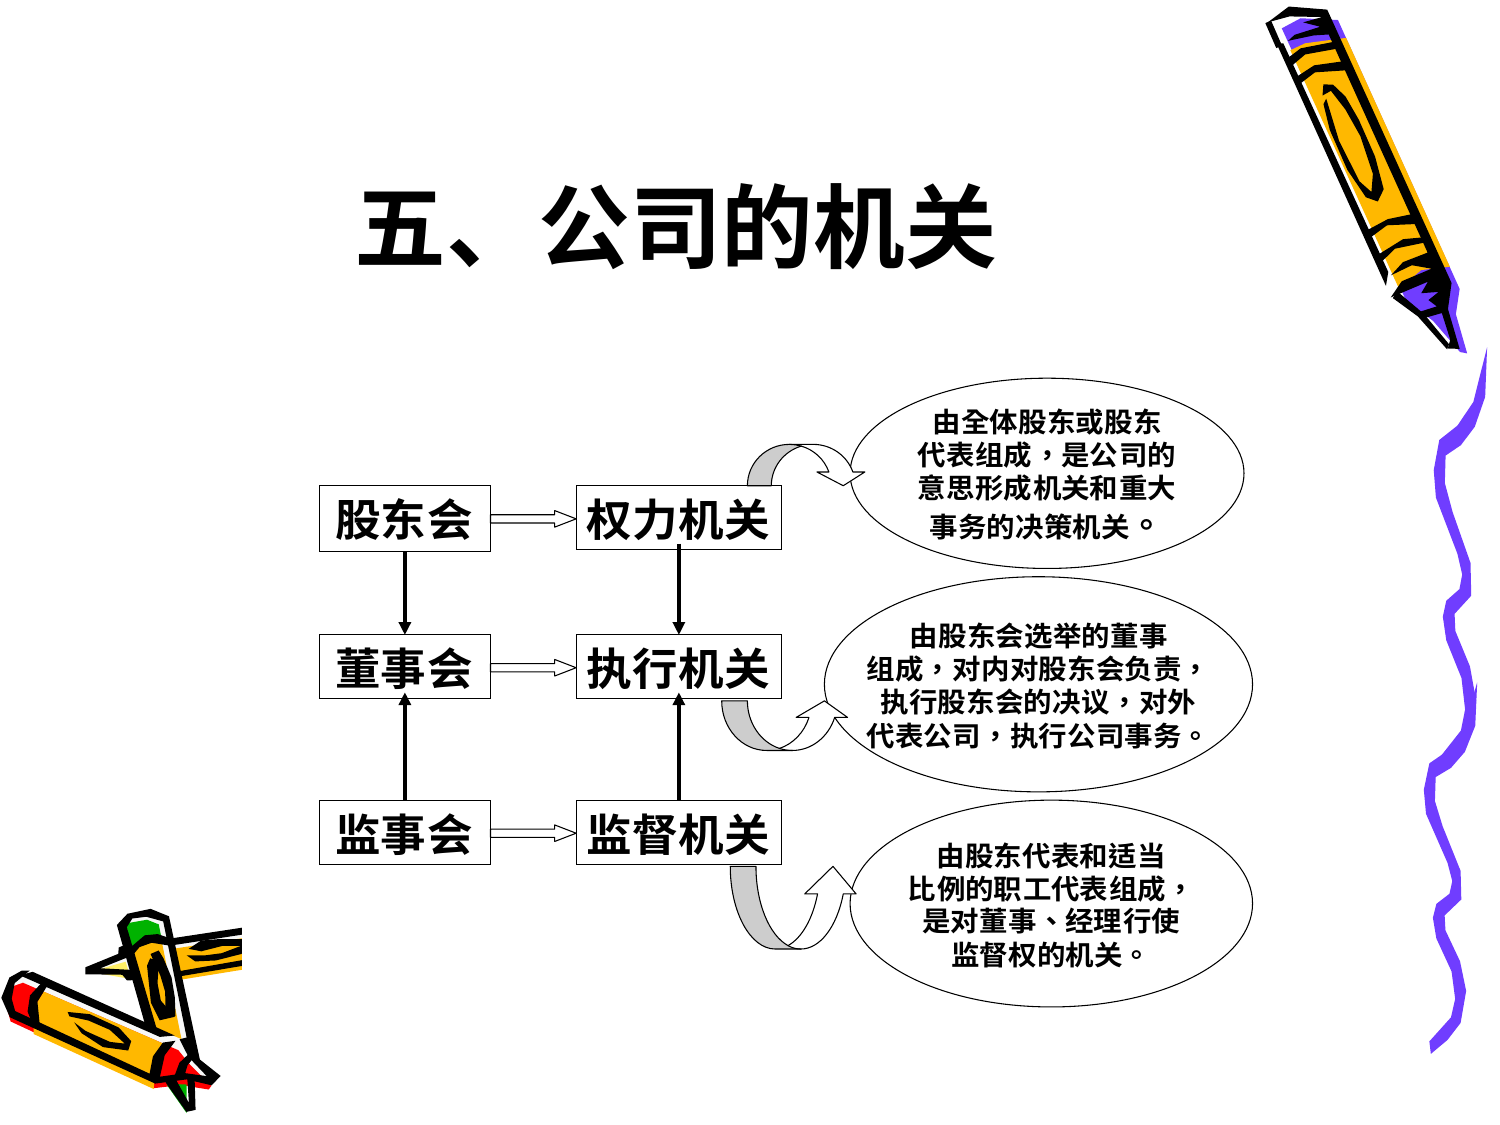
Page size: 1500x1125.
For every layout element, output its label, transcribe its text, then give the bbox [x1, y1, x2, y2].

title 五、公司的机关 [112, 24, 1240, 288]
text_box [241, 278, 1271, 1024]
